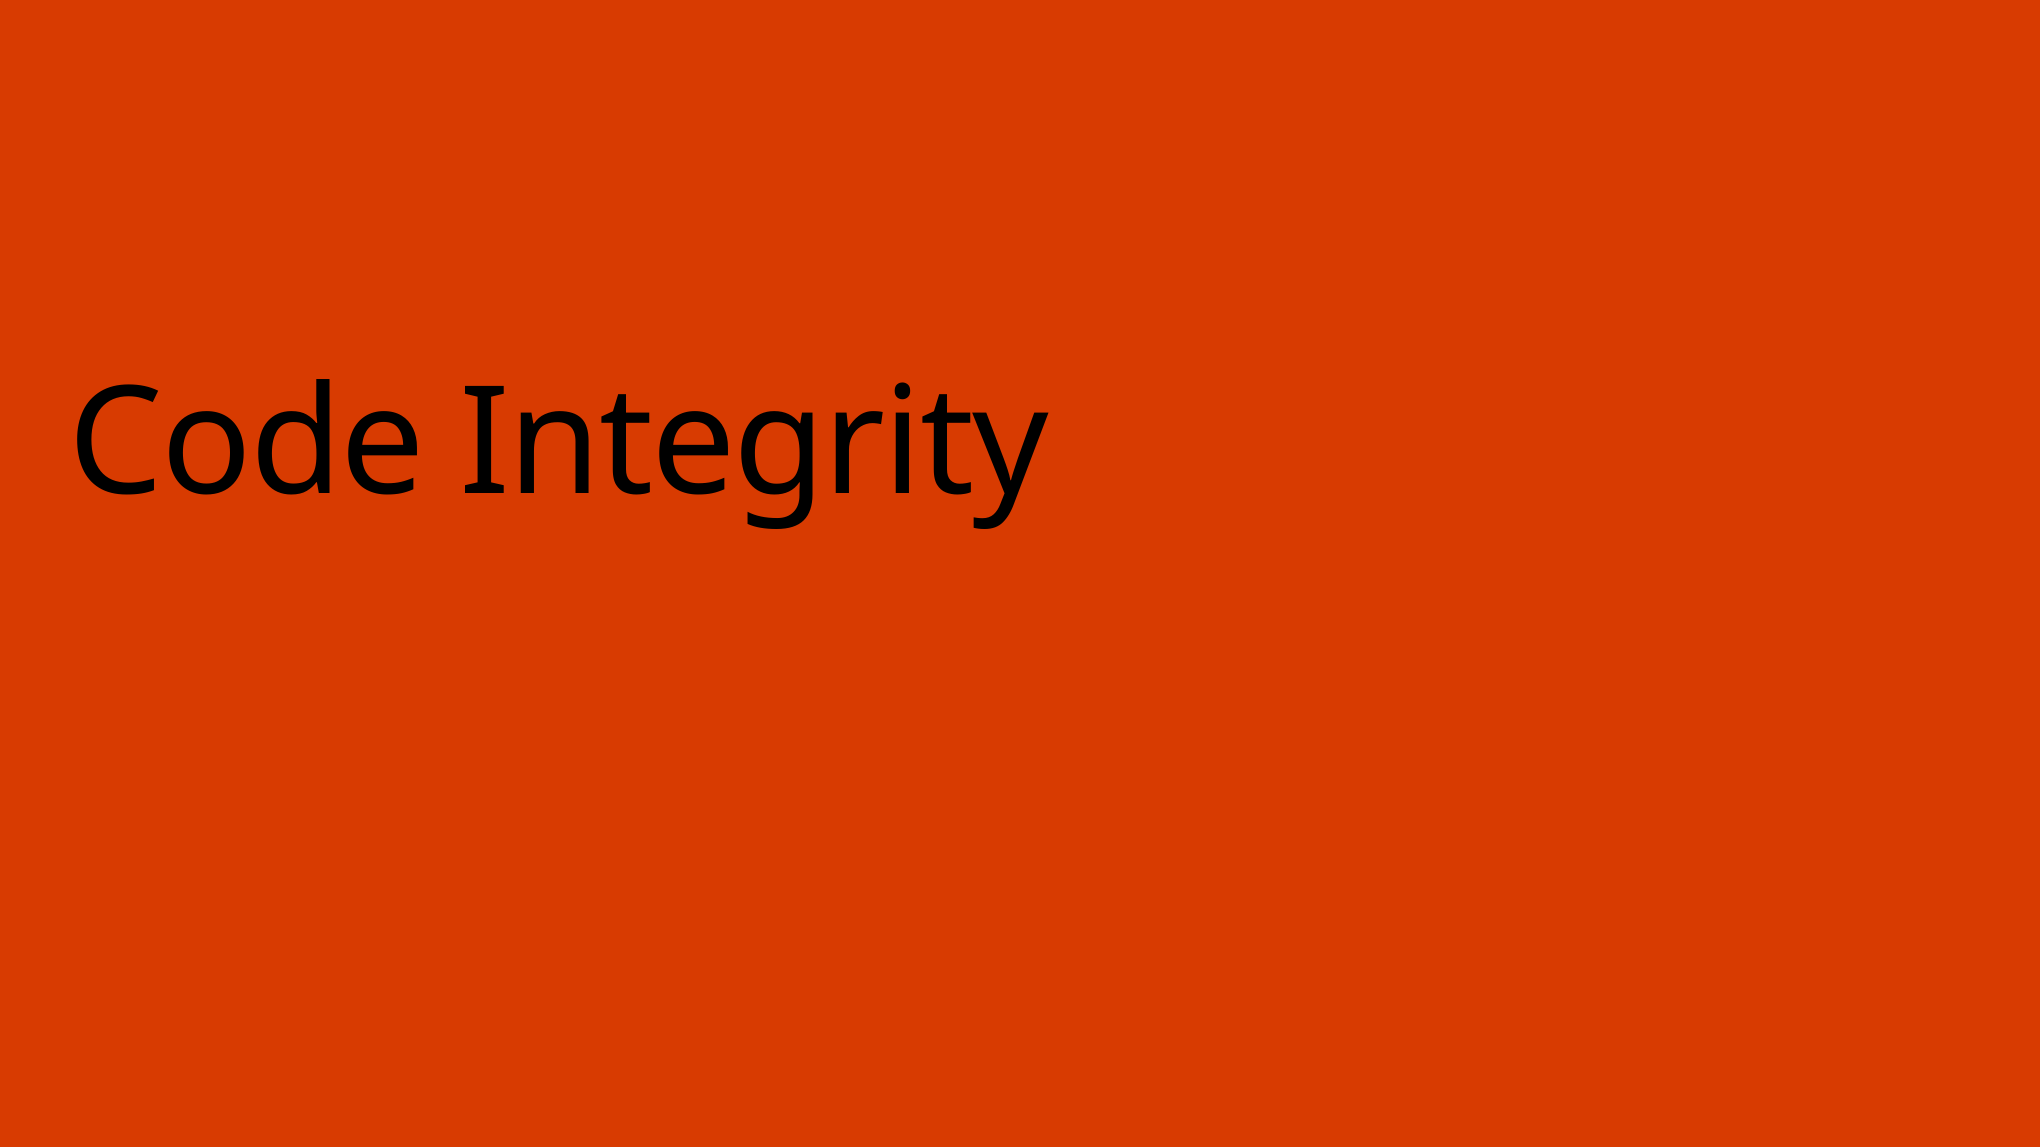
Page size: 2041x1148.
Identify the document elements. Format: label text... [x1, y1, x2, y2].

title Code Integrity [45, 348, 1996, 543]
